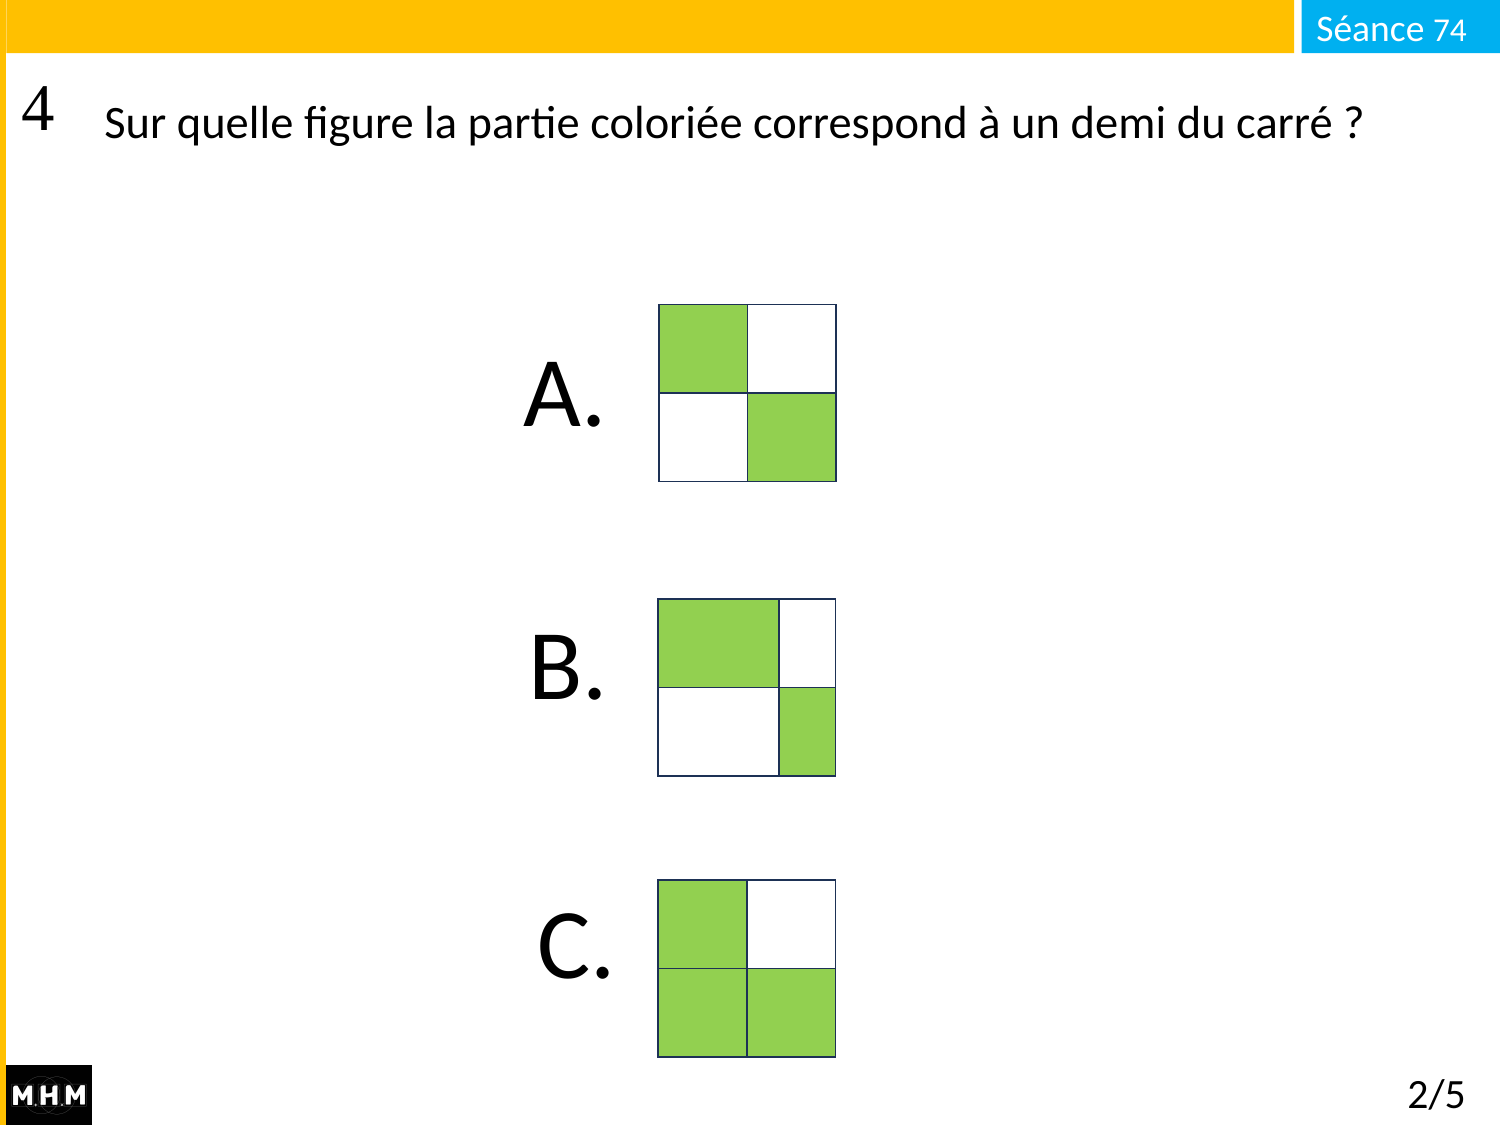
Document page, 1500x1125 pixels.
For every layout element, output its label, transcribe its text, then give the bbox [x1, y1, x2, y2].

picture [6, 1065, 92, 1125]
text_box [747, 392, 837, 483]
title Sur quelle figure la partie coloriée correspond à un demi du carré ? [89, 74, 1384, 174]
text_box [778, 686, 837, 777]
text_box C. [522, 870, 673, 1006]
text_box [657, 967, 746, 1058]
text_box [747, 303, 837, 392]
text_box [746, 879, 837, 967]
text_box [657, 598, 778, 686]
text_box [658, 303, 747, 392]
text_box [778, 598, 837, 686]
text_box A. [508, 319, 658, 455]
text_box [657, 879, 746, 967]
text_box [746, 967, 837, 1058]
text_box B. [513, 592, 664, 727]
text_box [657, 686, 778, 777]
list 2/5 [1373, 1064, 1500, 1125]
text_box [658, 392, 747, 483]
